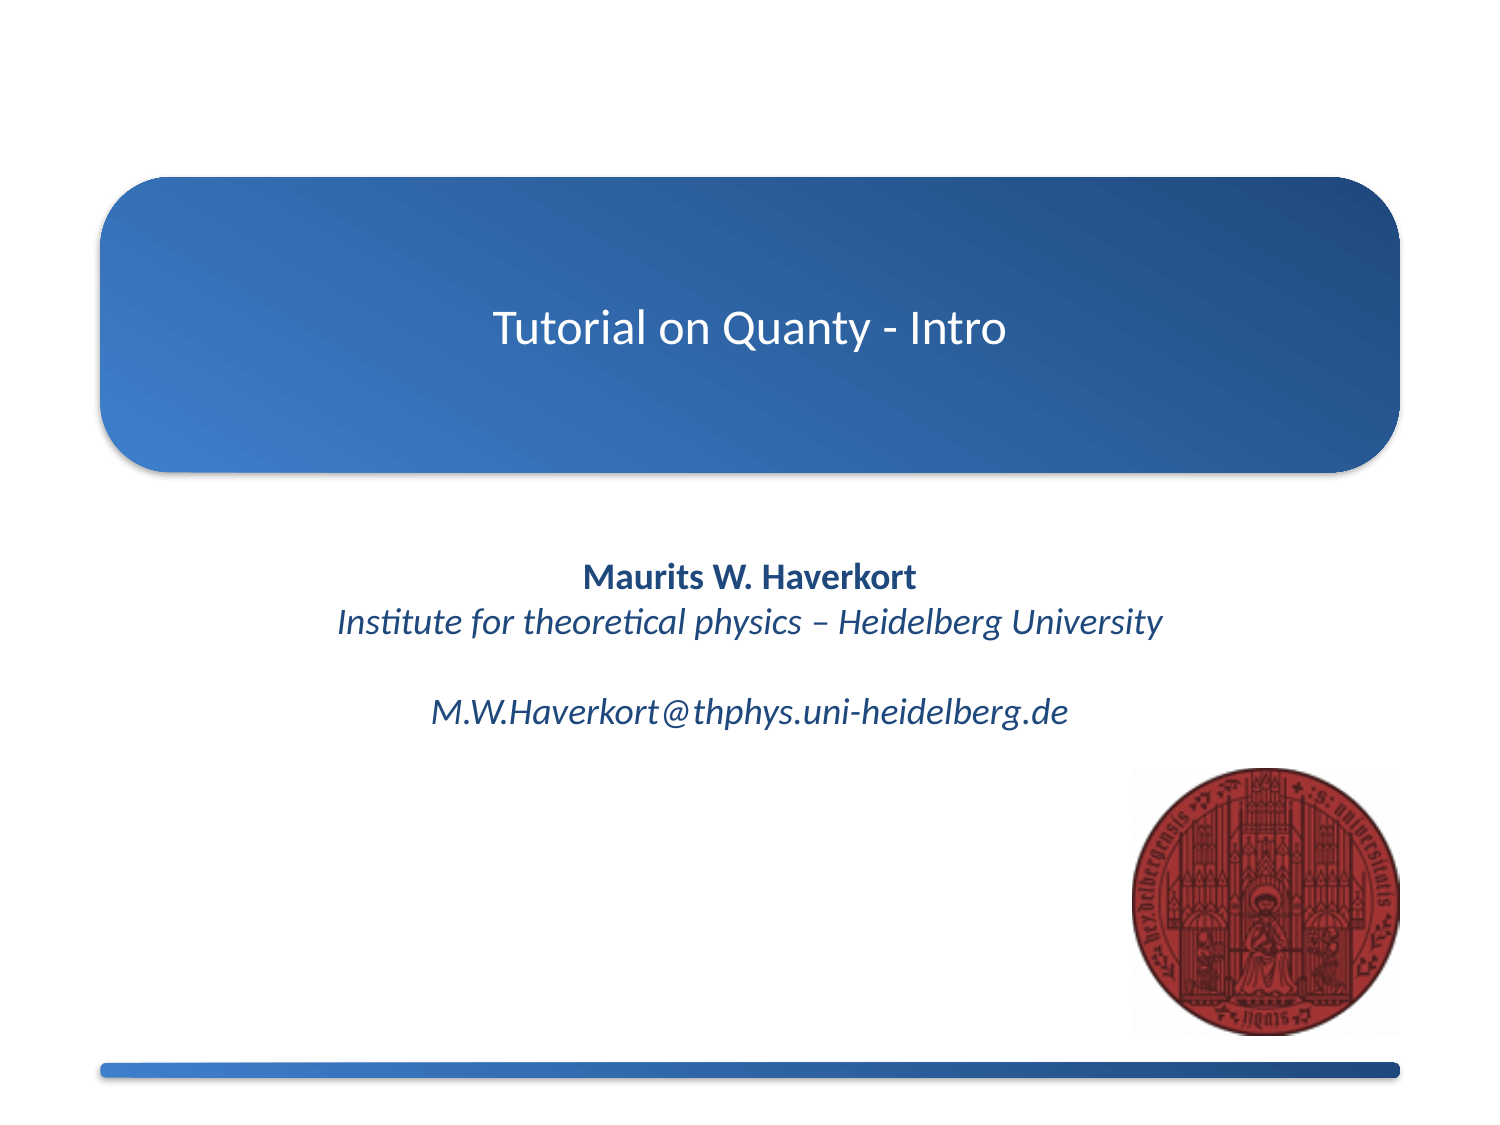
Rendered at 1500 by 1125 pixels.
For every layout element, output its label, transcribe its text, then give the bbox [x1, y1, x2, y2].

text_box [99, 1062, 1401, 1079]
text_box Tutorial on Quanty - Intro [99, 176, 1401, 474]
text_box Maurits W. Haverkort Institute for theoretical physics – Heidelberg University M.W.Haverkort@thphys.uni-heidelberg.de [100, 544, 1400, 740]
picture [1132, 768, 1400, 1036]
